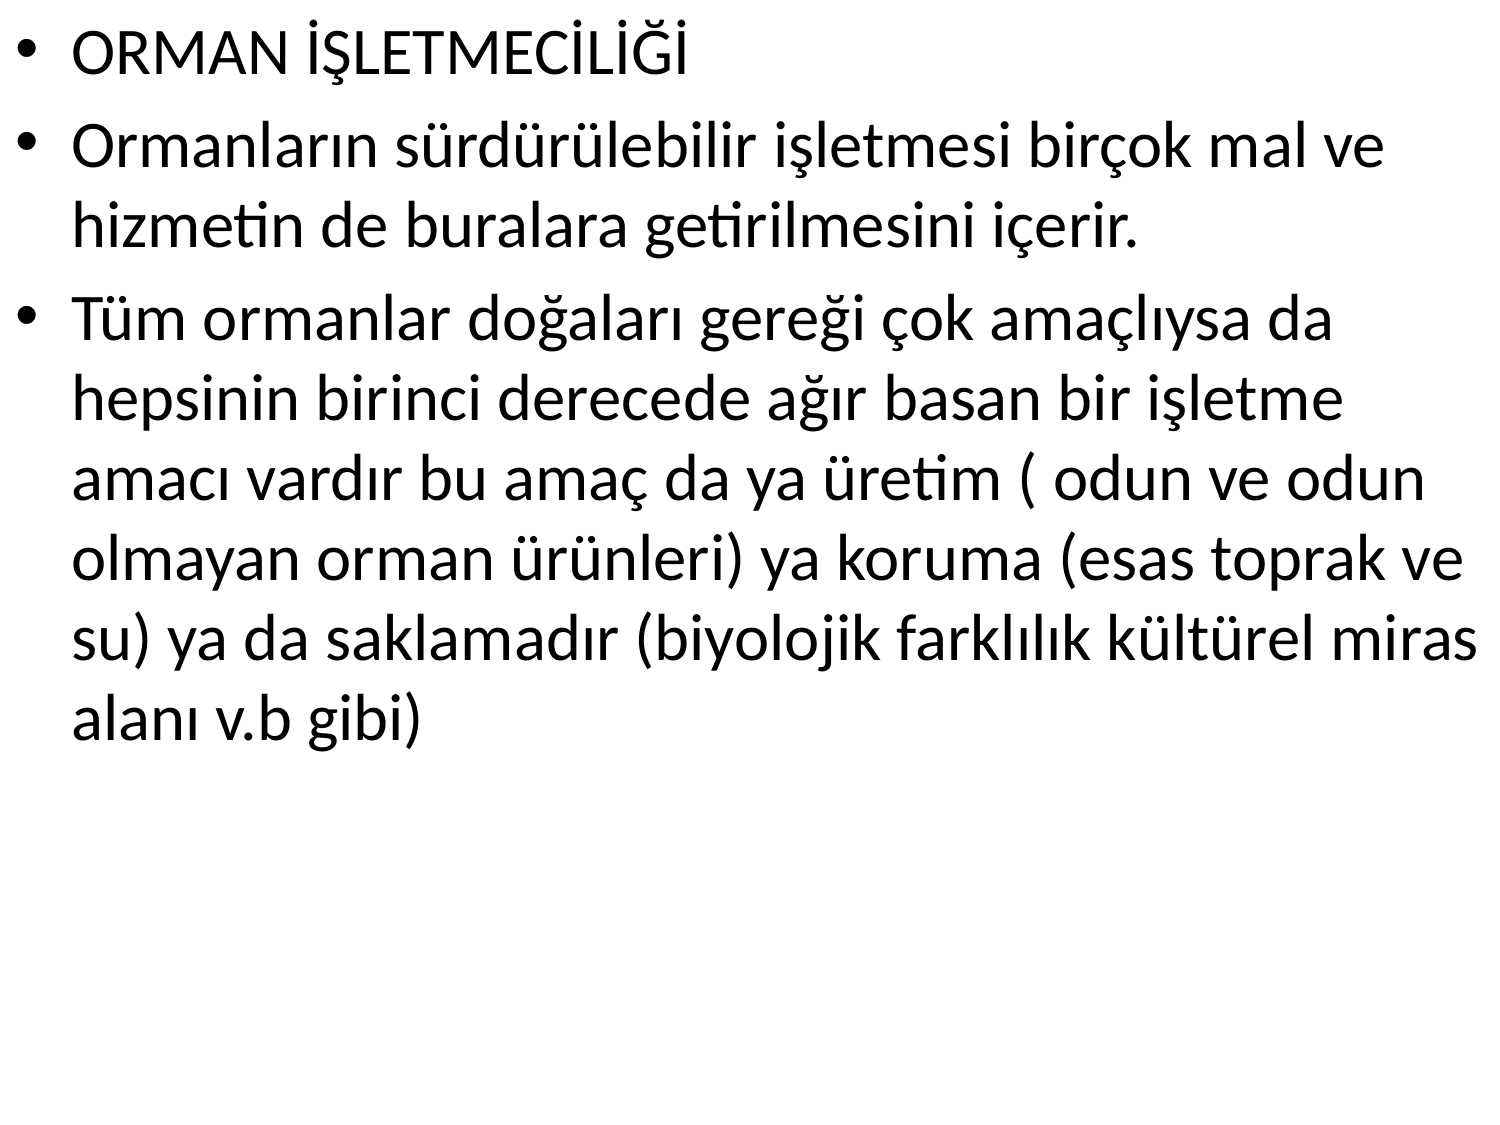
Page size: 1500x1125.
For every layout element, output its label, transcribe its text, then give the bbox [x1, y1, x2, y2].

list ORMAN İŞLETMECİLİĞİ Ormanların sürdürülebilir işletmesi birçok mal ve hizmetin de buralara getirilmesini içerir. Tüm ormanlar doğaları gereği çok amaçlıysa da hepsinin birinci derecede ağır basan bir işletme amacı vardır bu amaç da ya üretim ( odun ve odun olmayan orman ürünleri) ya koruma (esas toprak ve su) ya da saklamadır (biyolojik farklılık kültürel miras alanı v.b gibi) [0, 0, 1500, 1125]
